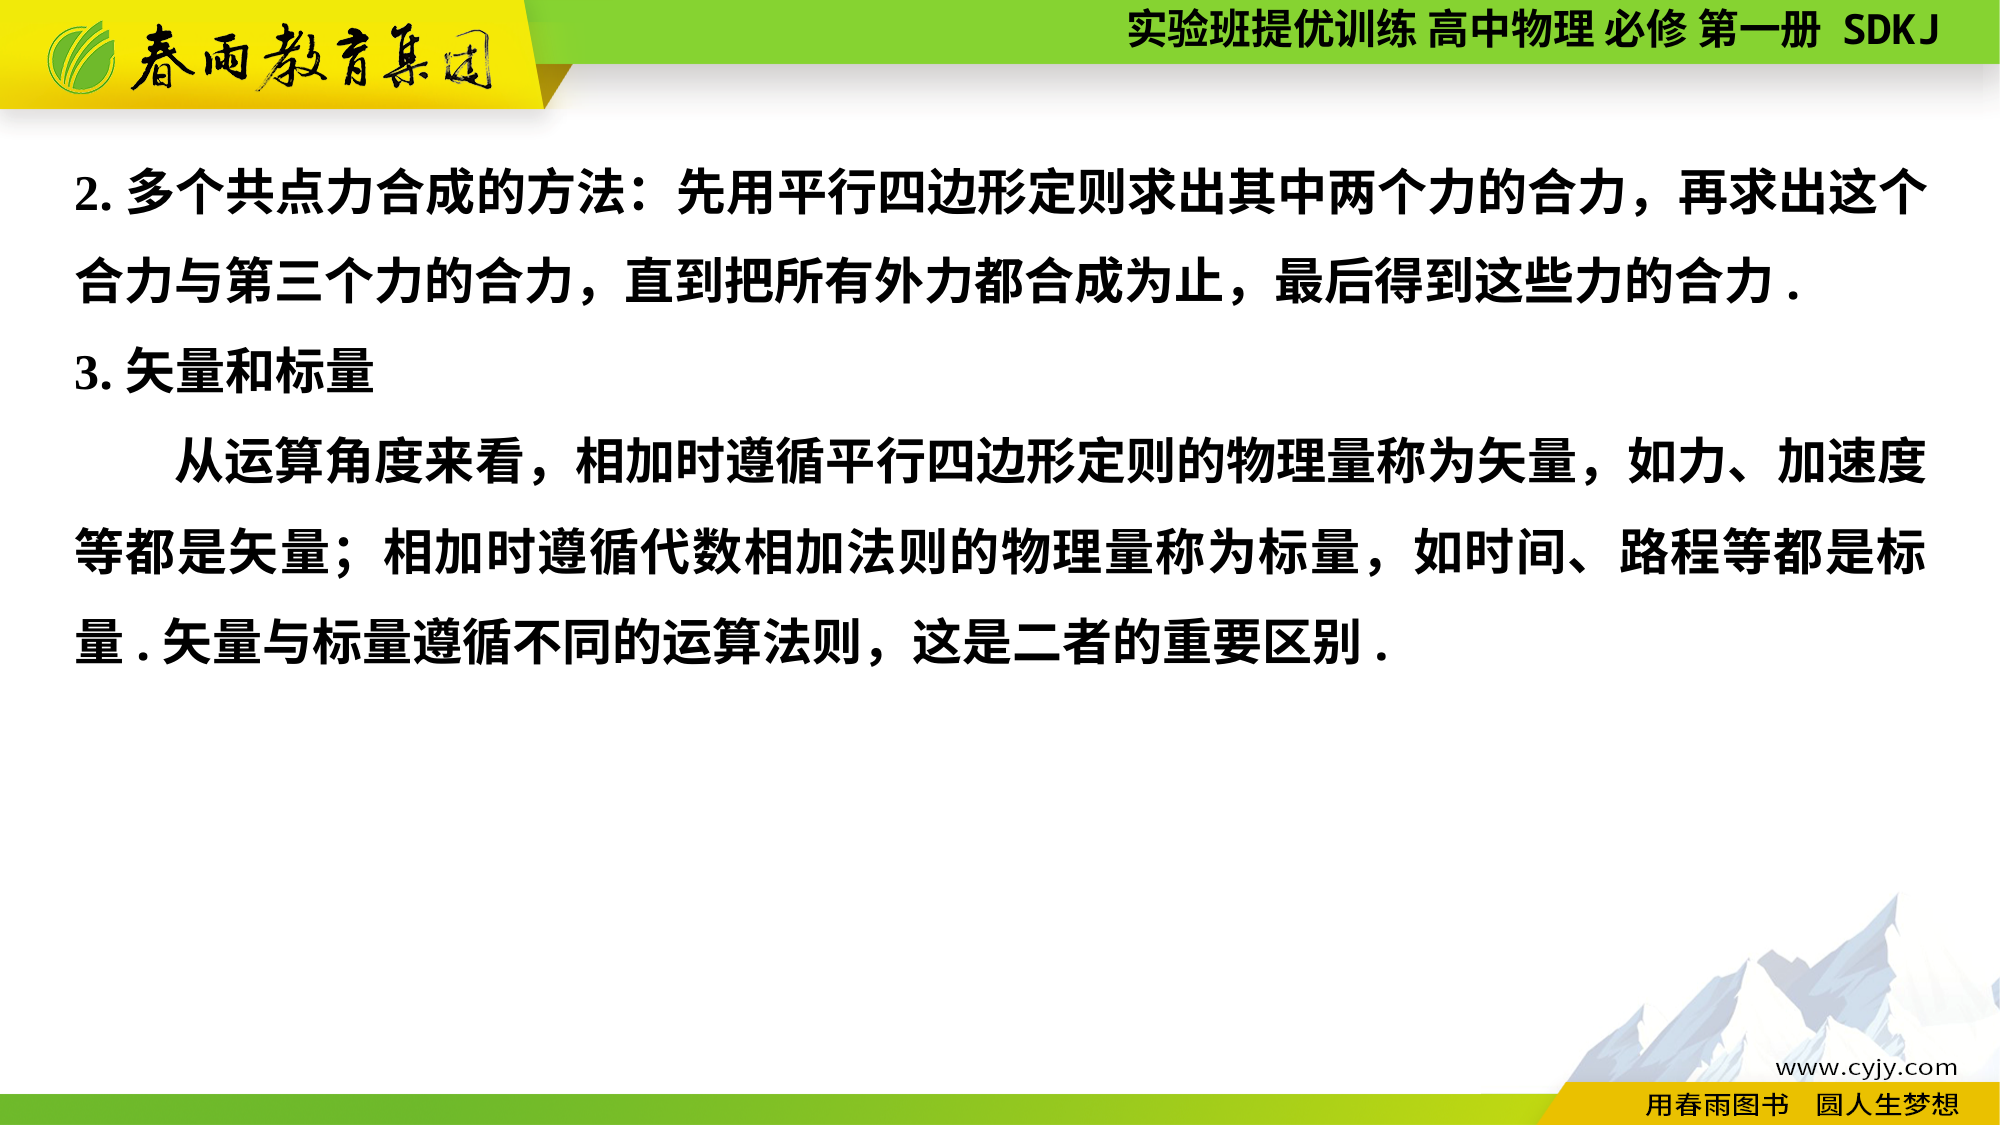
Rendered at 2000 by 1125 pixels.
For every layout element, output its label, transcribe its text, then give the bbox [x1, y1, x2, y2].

list 2.多个共点力合成的方法：先用平行四边形定则求出其中两个力的合力，再求出这个合力与第三个力的合力，直到把所有外力都合成为止，最后得到这些力的合力. 3.矢量和标量 从运算角度来看，相加时遵循平行四边形定则的物理量称为矢量，如力、加速度等都是矢量；相加时遵循代数相加法则的物理量称为标量，如时间、路程等都是标量.矢量与标量遵循不同的运算法则，这是二者的重要区别. [59, 122, 1944, 683]
picture [0, 0, 2000, 1125]
